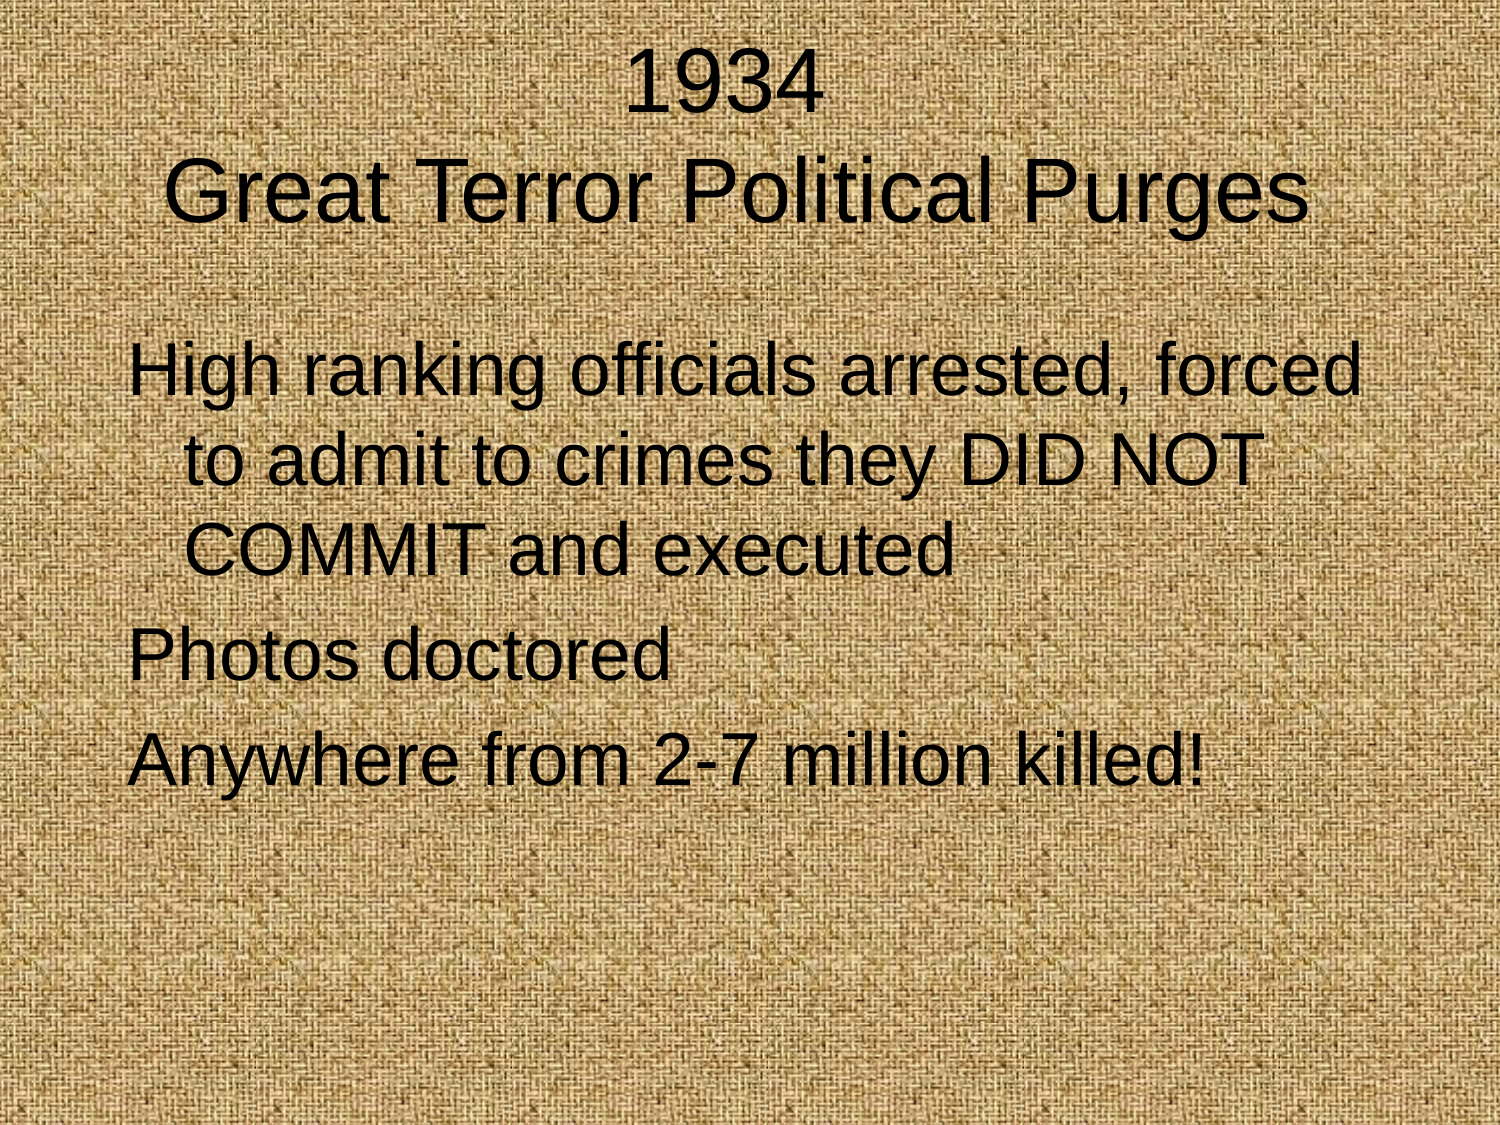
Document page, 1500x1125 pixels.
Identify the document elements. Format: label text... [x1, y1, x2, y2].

picture [0, 0, 1500, 1125]
title 1934 Great Terror Political Purges [99, 37, 1376, 226]
list High ranking officials arrested, forced to admit to crimes they DID NOT COMMIT and executed Photos doctored Anywhere from 2-7 million killed! [112, 312, 1388, 1063]
